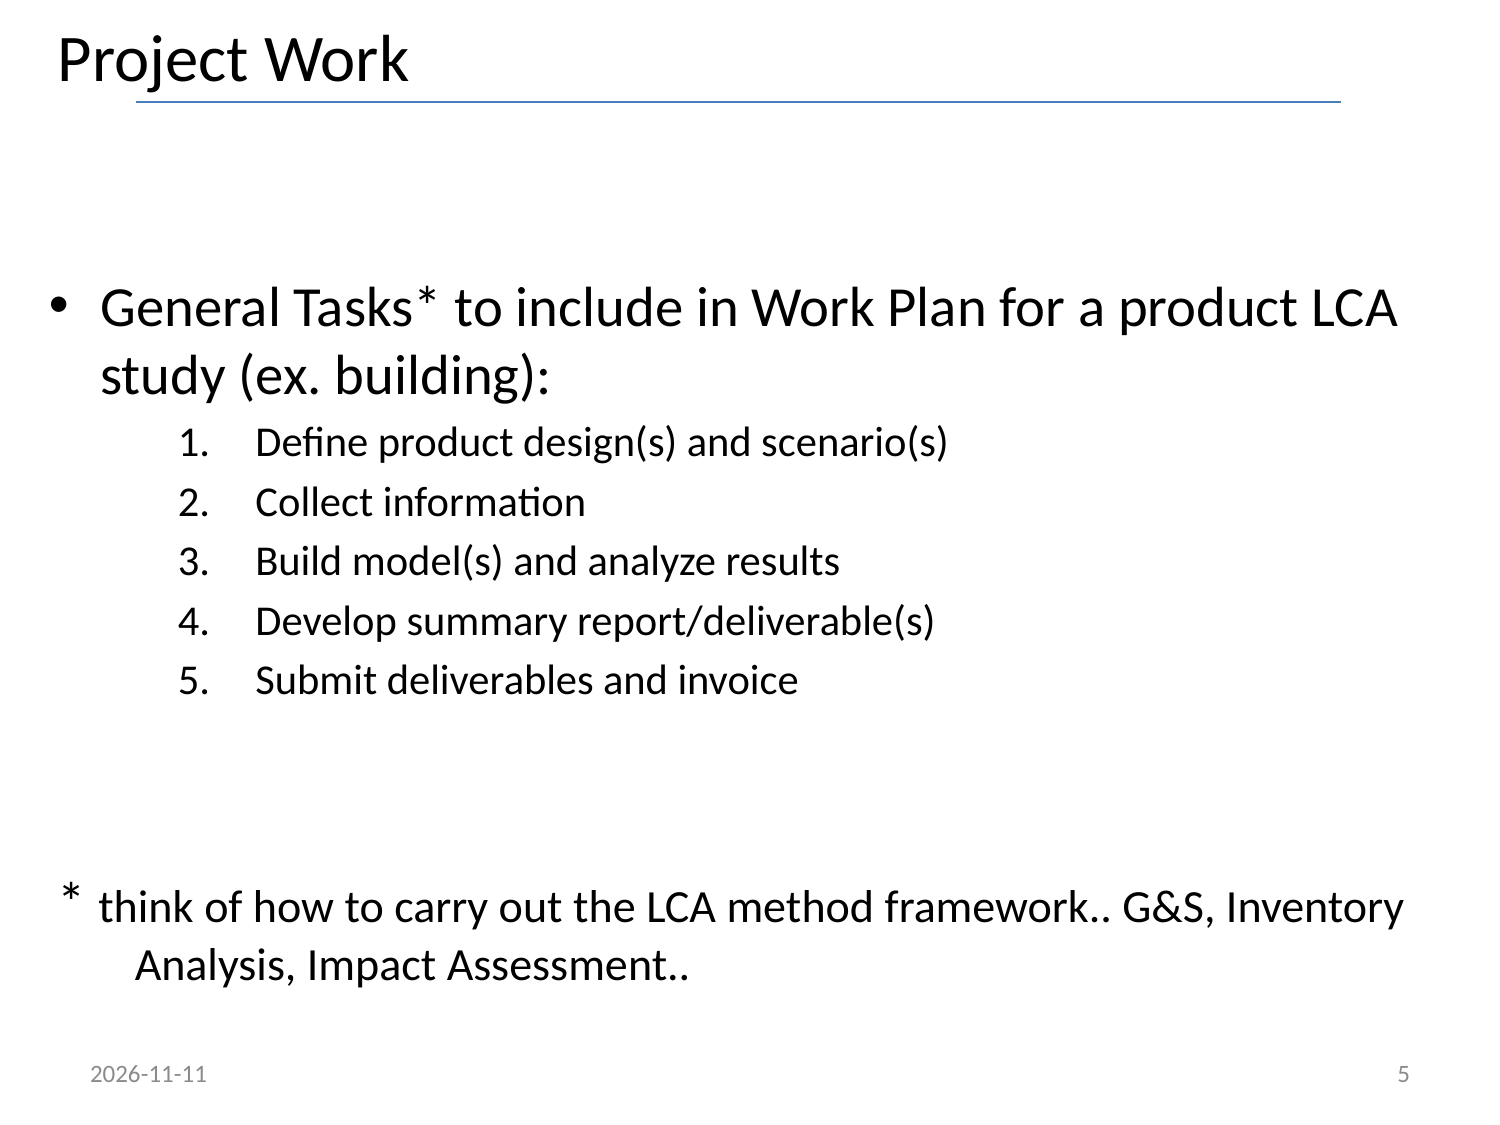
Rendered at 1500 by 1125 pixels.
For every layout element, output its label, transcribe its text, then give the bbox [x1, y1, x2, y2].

list General Tasks* to include in Work Plan for a product LCA study (ex. building): Define product design(s) and scenario(s) Collect information Build model(s) and analyze results Develop summary report/deliverable(s) Submit deliverables and invoice * think of how to carry out the LCA method framework.. G&S, Inventory Analysis, Impact Assessment.. [33, 262, 1459, 1005]
text_box Project Work [42, 7, 425, 102]
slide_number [75, 1042, 425, 1103]
slide_number 5 [1074, 1042, 1425, 1103]
